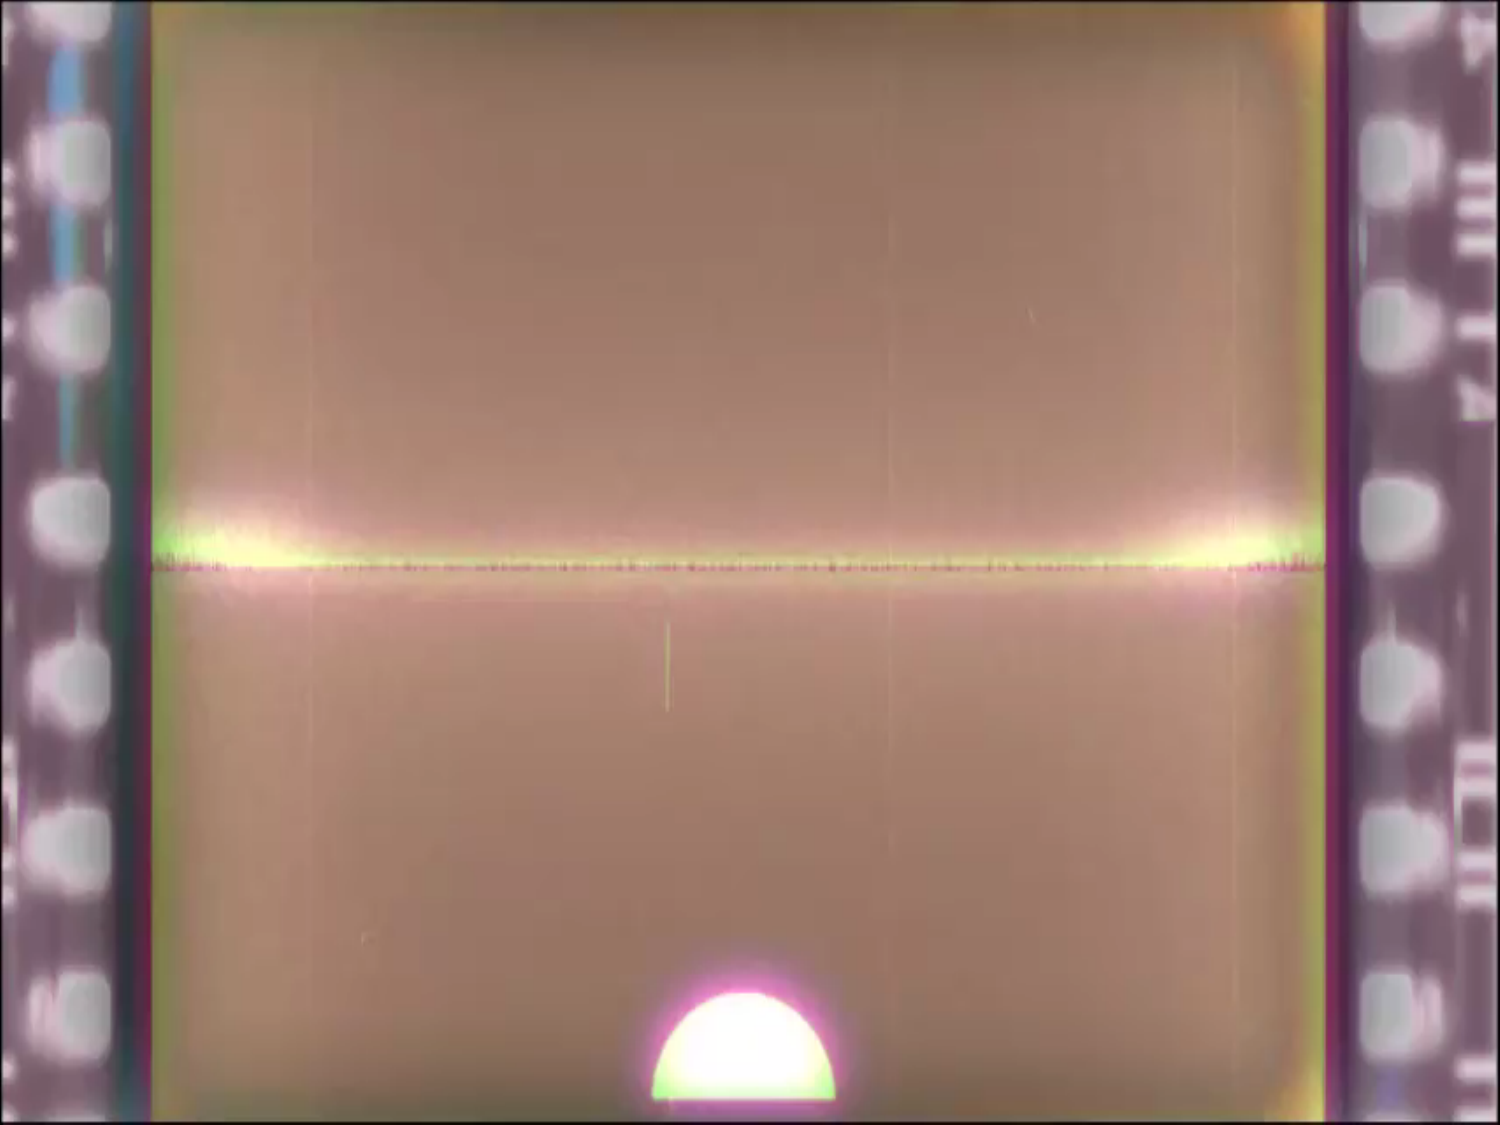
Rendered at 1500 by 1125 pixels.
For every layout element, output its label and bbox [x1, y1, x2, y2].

text_box [0, 0, 1500, 1125]
